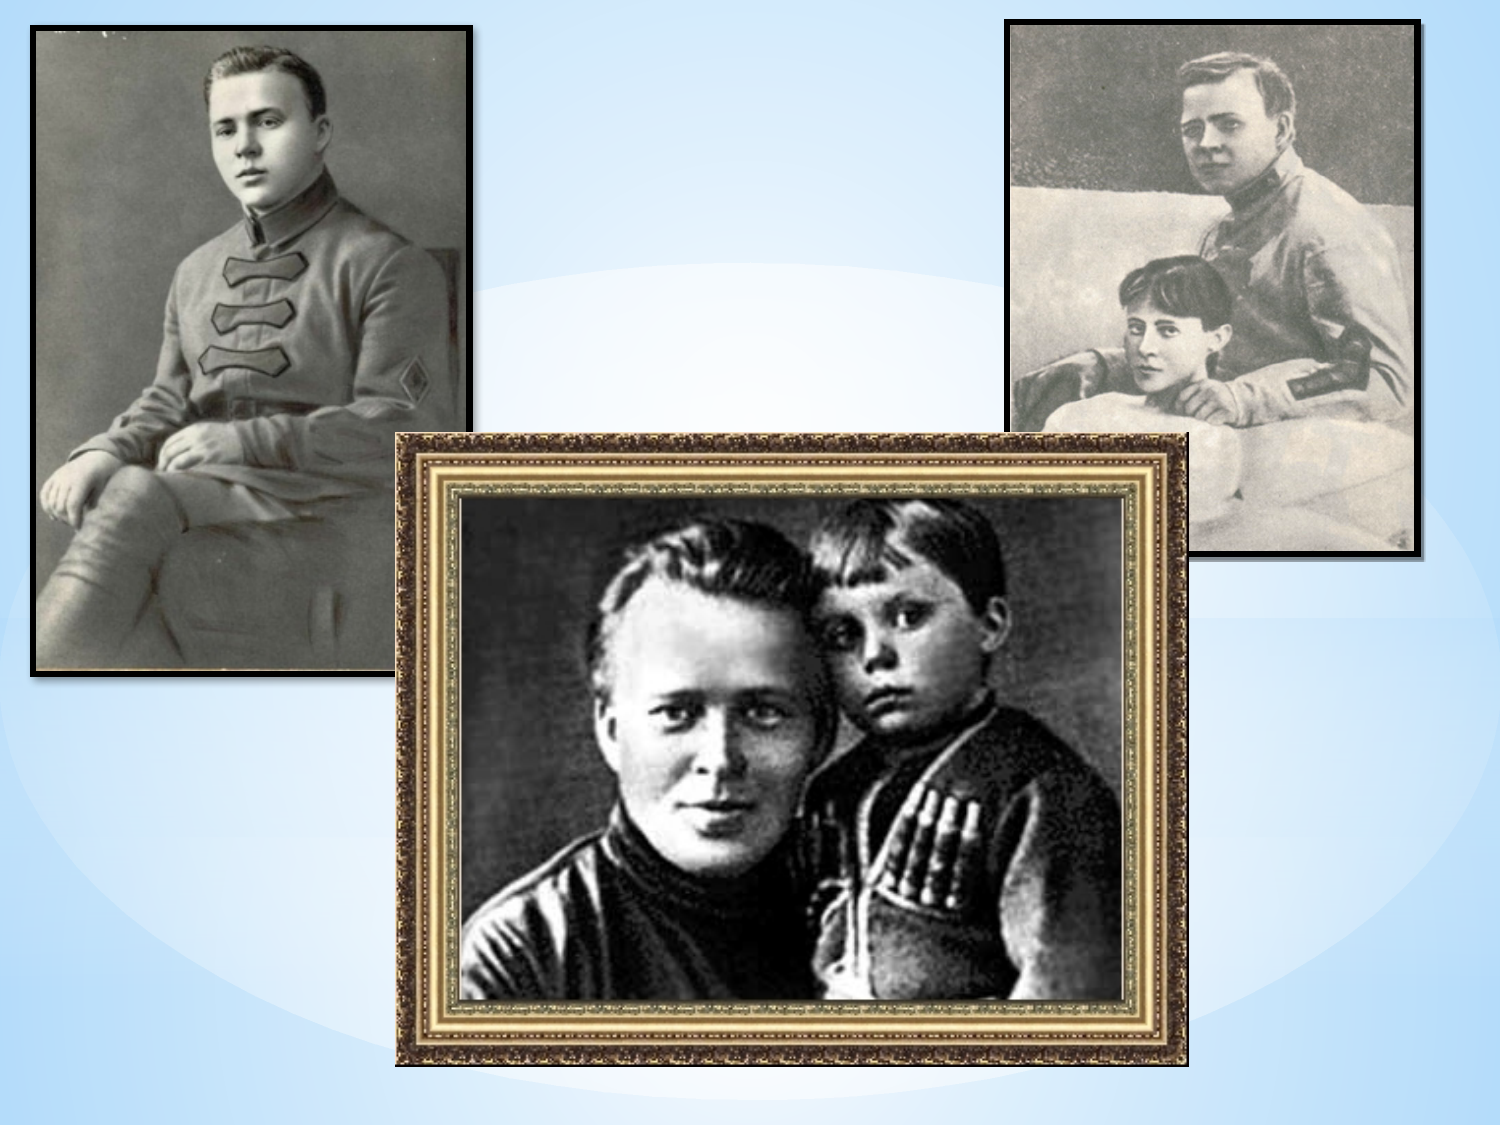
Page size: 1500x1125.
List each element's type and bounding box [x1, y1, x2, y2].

list [35, 30, 467, 672]
picture [395, 25, 1415, 1067]
